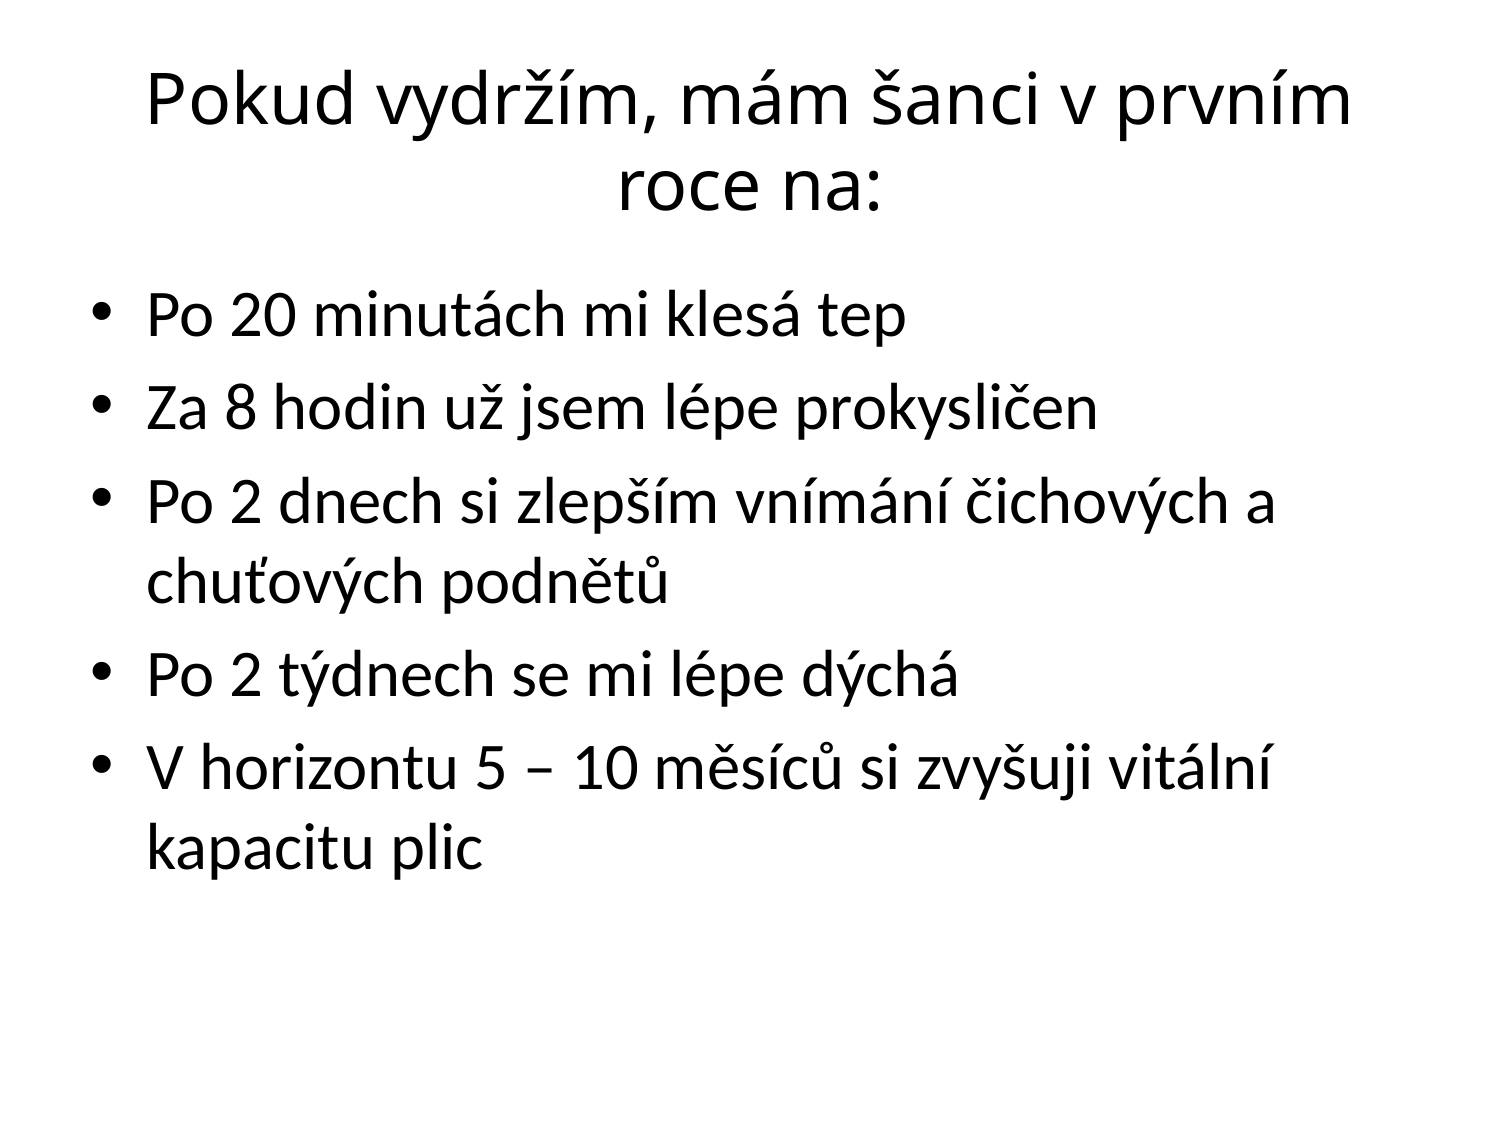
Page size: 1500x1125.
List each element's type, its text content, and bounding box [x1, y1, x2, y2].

title Pokud vydržím, mám šanci v prvním roce na: [75, 45, 1425, 233]
list Po 20 minutách mi klesá tep Za 8 hodin už jsem lépe prokysličen Po 2 dnech si zlepším vnímání čichových a chuťových podnětů Po 2 týdnech se mi lépe dýchá V horizontu 5 – 10 měsíců si zvyšuji vitální kapacitu plic [75, 262, 1425, 1005]
